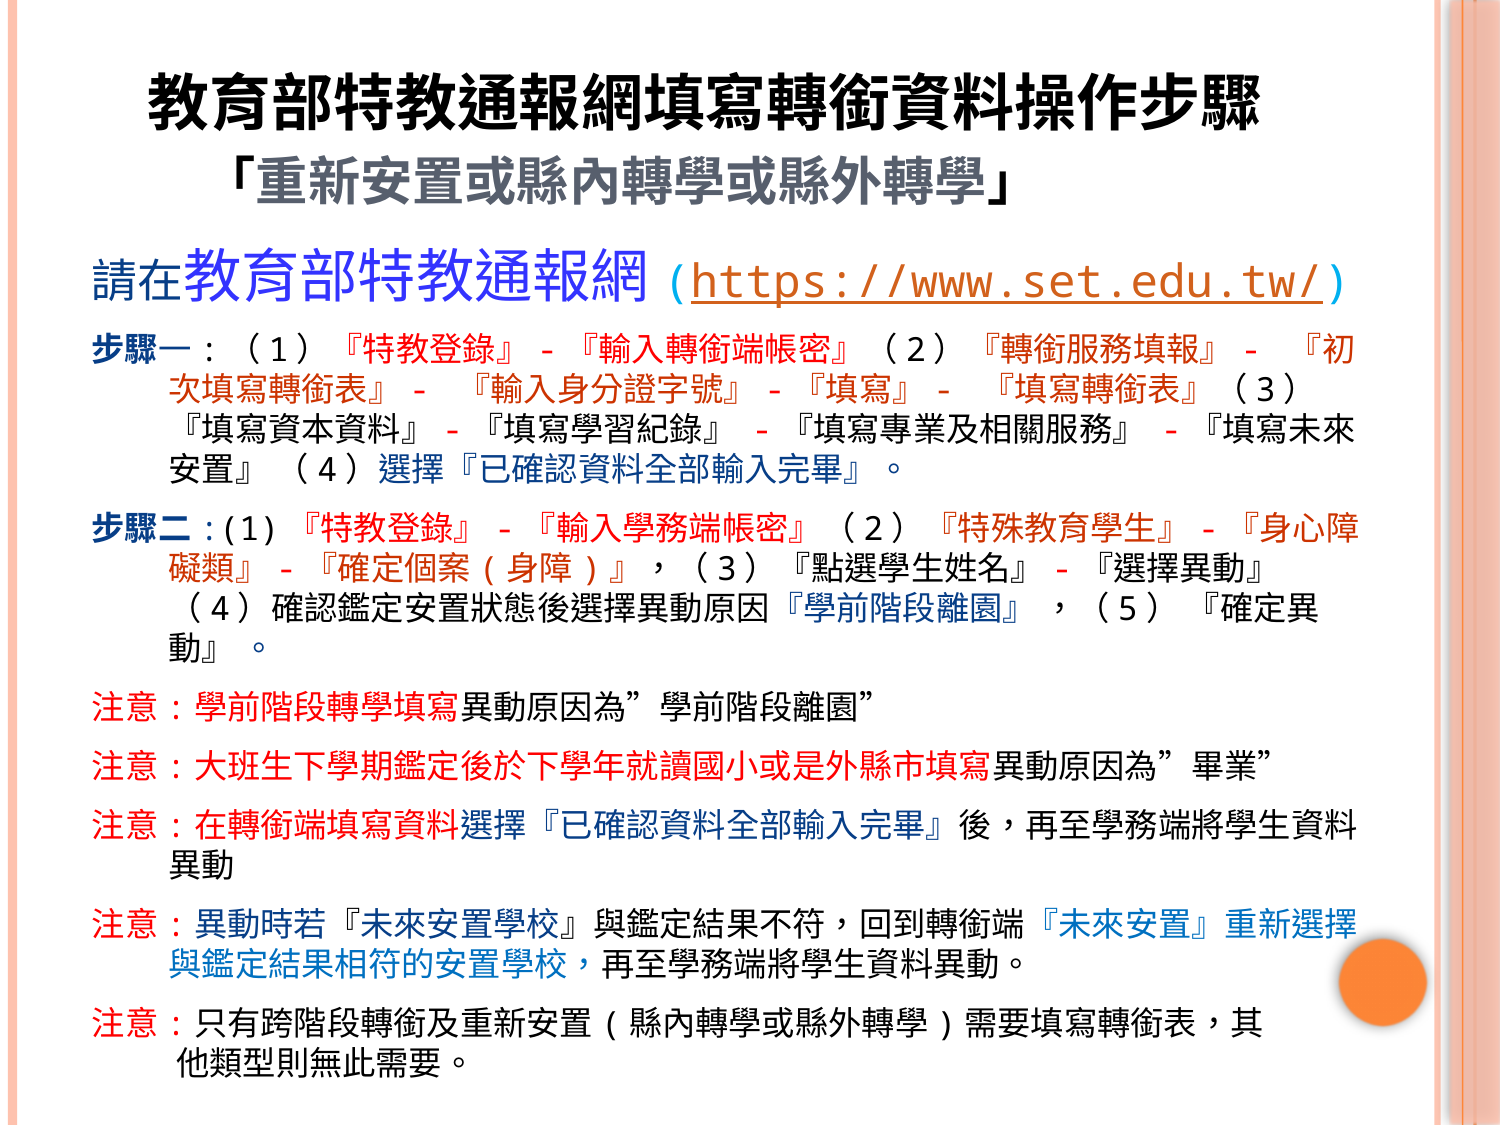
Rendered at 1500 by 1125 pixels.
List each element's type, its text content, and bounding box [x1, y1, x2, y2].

list 請在教育部特教通報網(https://www.set.edu.tw/) 步驟一:（1）『特教登錄』-『輸入轉銜端帳密』（2）『轉銜服務填報』- 『初次填寫轉銜表』- 『輸入身分證字號』-『填寫』- 『填寫轉銜表』（3）『填寫資本資料』-『填寫學習紀錄』 -『填寫專業及相關服務』 -『填寫未來安置』 （4）選擇『已確認資料全部輸入完畢』。 步驟二:(1)『特教登錄』-『輸入學務端帳密』（2）『特殊教育學生』-『身心障礙類』-『確定個案(身障)』，（3）『點選學生姓名』-『選擇異動』（4）確認鑑定安置狀態後選擇異動原因『學前階段離園』 ，（5） 『確定異動』 。 注意:學前階段轉學填寫異動原因為”學前階段離園” 注意:大班生下學期鑑定後於下學年就讀國小或是外縣市填寫異動原因為”畢業” 注意:在轉銜端填寫資料選擇『已確認資料全部輸入完畢』後，再至學務端將學生資料異動 注意:異動時若『未來安置學校』與鑑定結果不符，回到轉銜端『未來安置』重新選擇與鑑定結果相符的安置學校，再至學務端將學生資料異動。 注意:只有跨階段轉銜及重新安置(縣內轉學或縣外轉學)需要填寫轉銜表，其 他類型則無此需要。 [76, 231, 1388, 1059]
title 教育部特教通報網填寫轉銜資料操作步驟 「重新安置或縣內轉學或縣外轉學」 [76, 54, 1353, 220]
